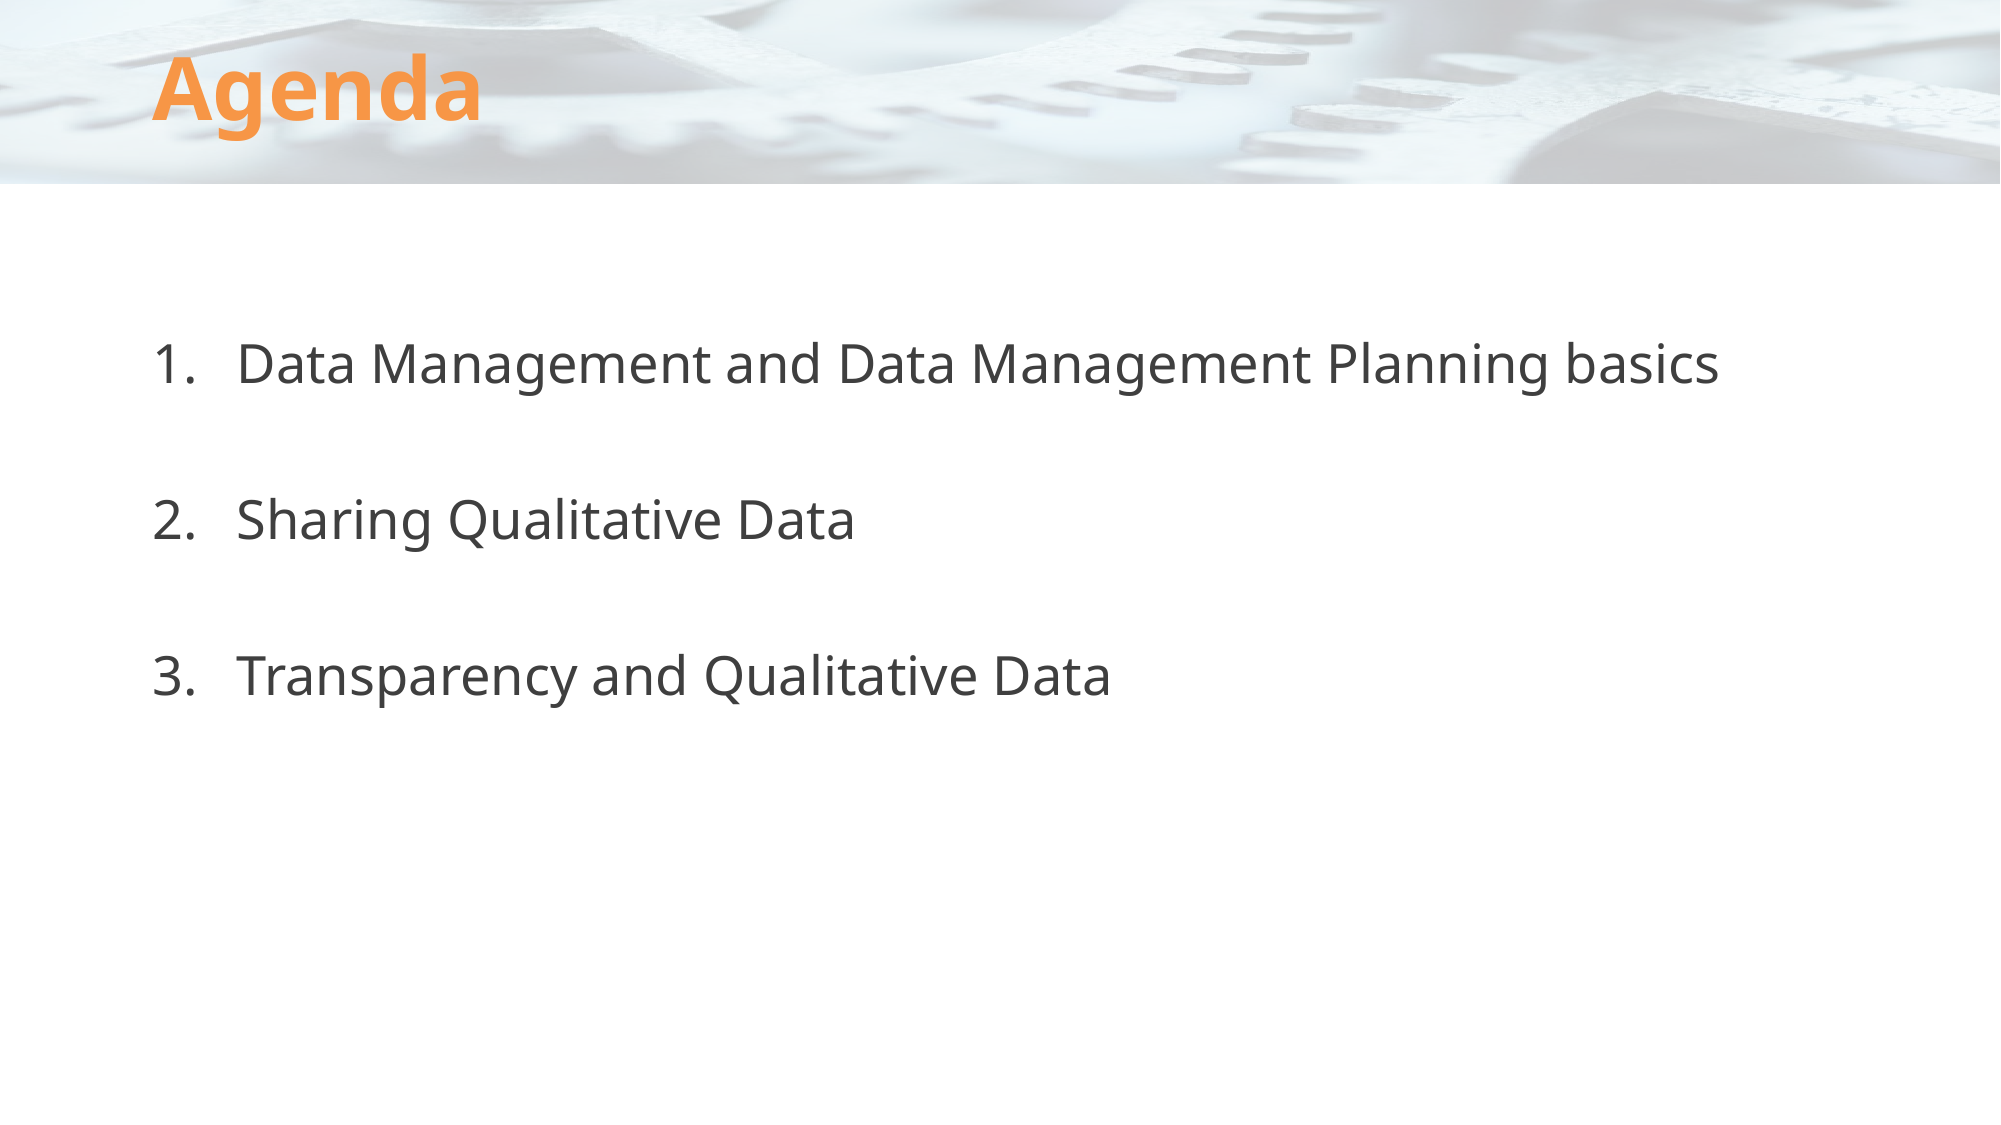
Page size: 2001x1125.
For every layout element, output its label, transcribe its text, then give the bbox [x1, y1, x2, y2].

title Agenda [137, 29, 1863, 155]
list Data Management and Data Management Planning basics Sharing Qualitative Data Transparency and Qualitative Data [137, 308, 1863, 1023]
